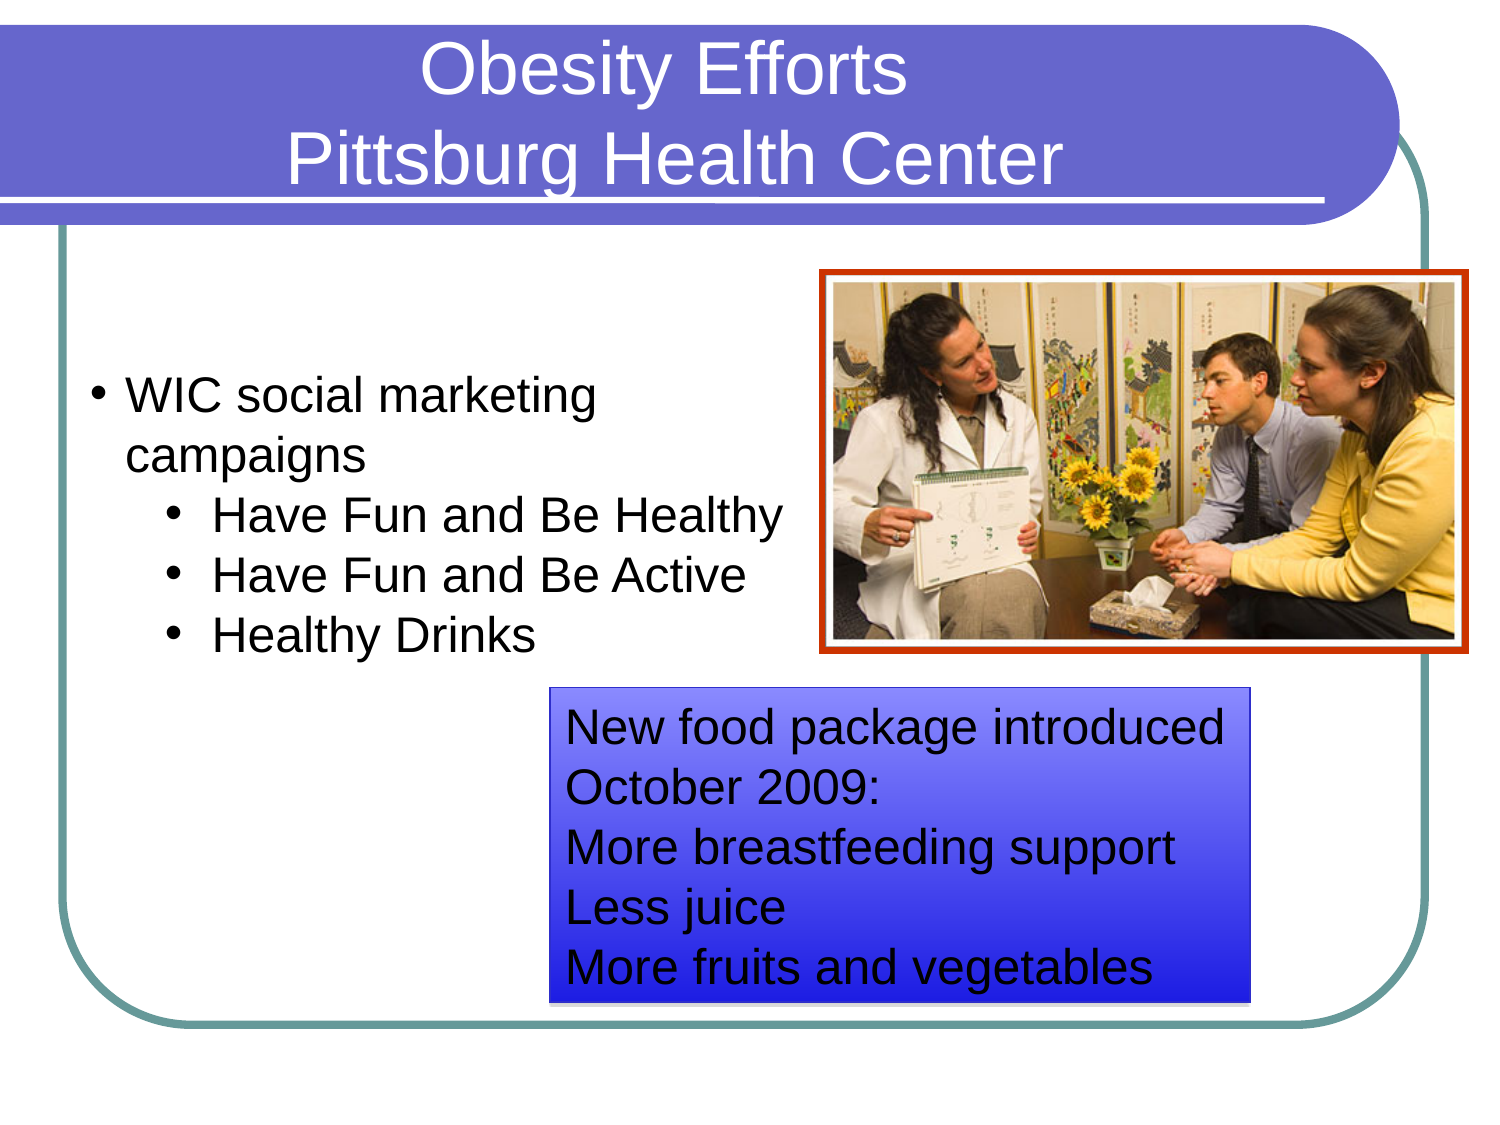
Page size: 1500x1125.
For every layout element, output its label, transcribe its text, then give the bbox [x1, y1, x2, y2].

picture [824, 274, 1463, 648]
text_box WIC social marketing campaigns Have Fun and Be Healthy Have Fun and Be Active Healthy Drinks [74, 354, 813, 670]
text_box New food package introduced October 2009: More breastfeeding support Less juice More fruits and vegetables [549, 687, 1250, 1003]
text_box Obesity Efforts Pittsburg Health Center [137, 12, 1213, 208]
